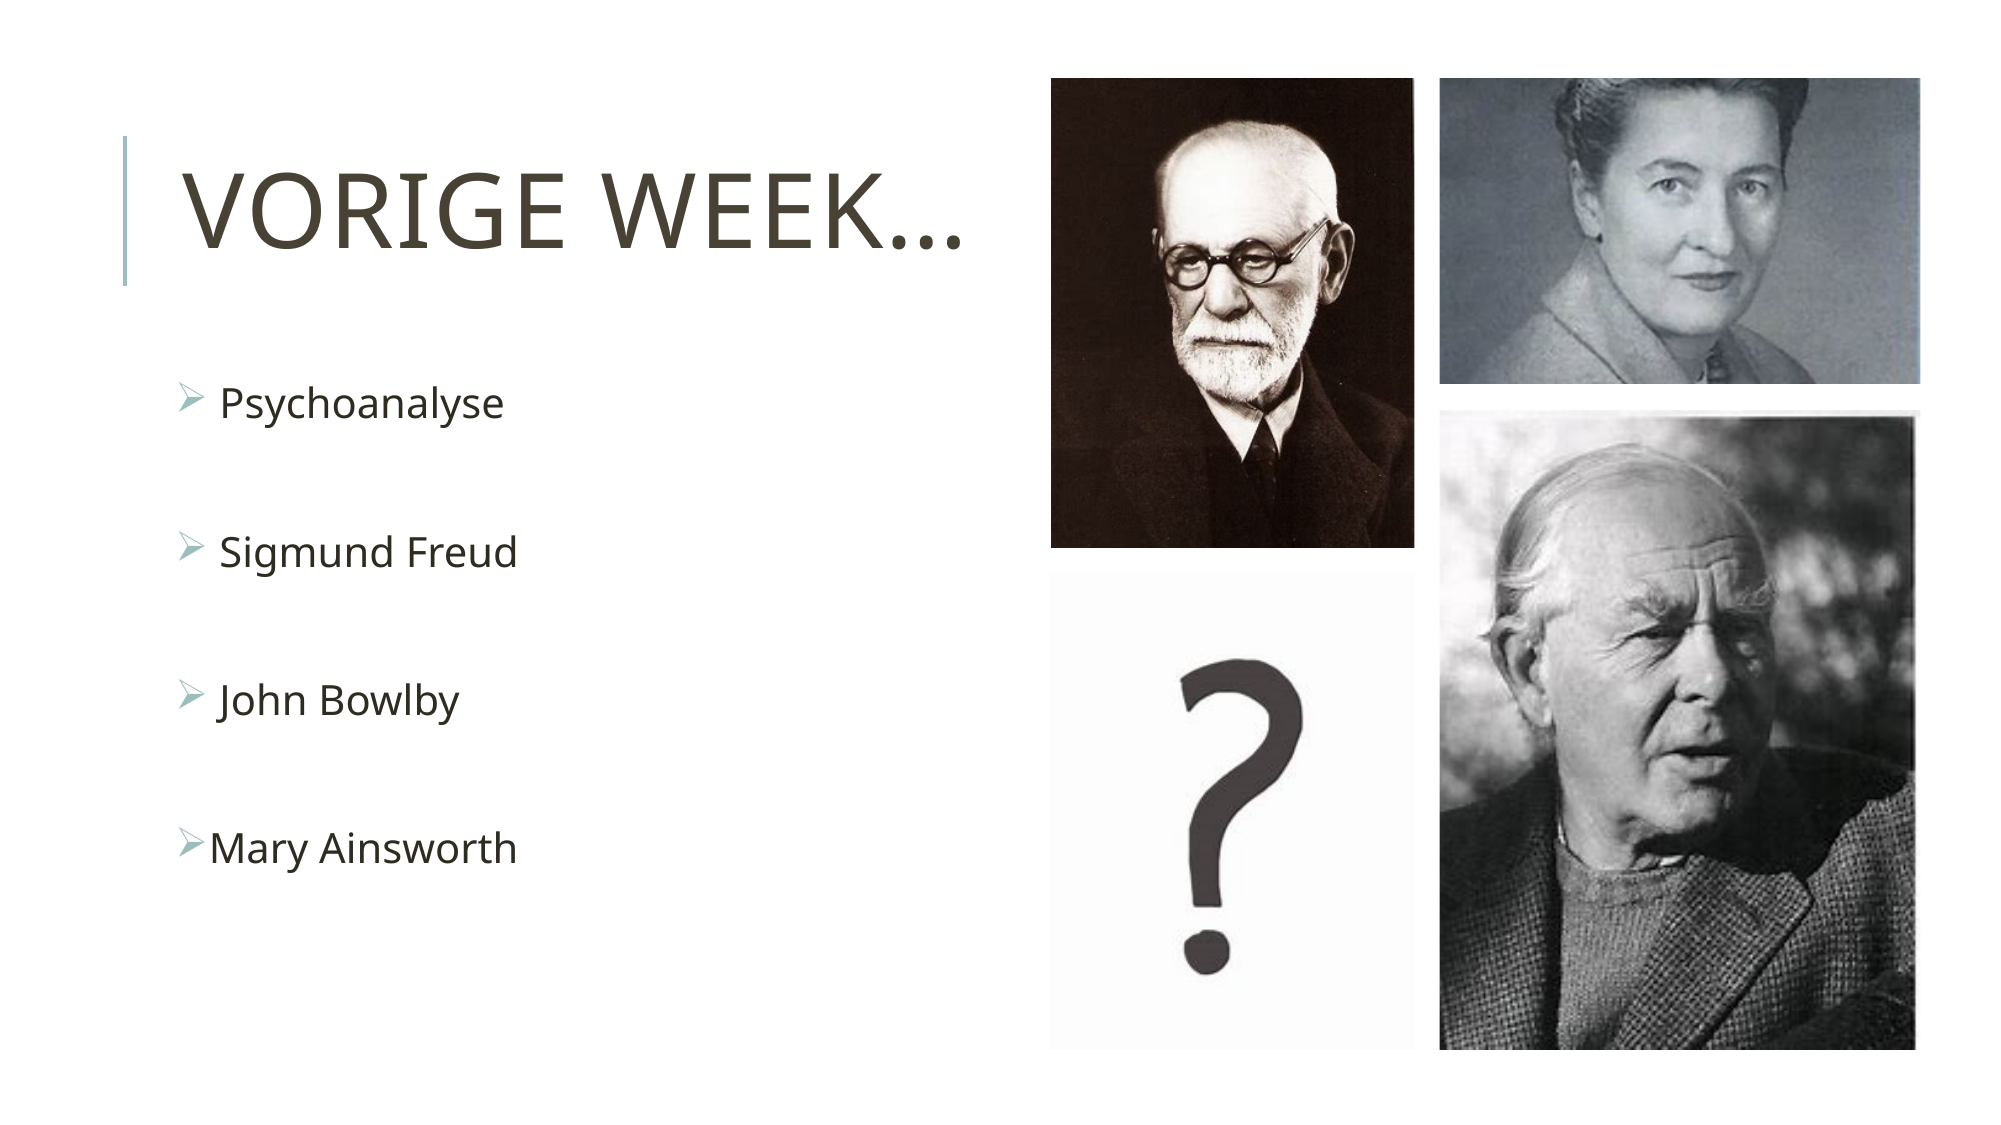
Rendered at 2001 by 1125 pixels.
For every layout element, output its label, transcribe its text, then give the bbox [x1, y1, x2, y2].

picture [1439, 410, 1921, 1051]
list Psychoanalyse Sigmund Freud John Bowlby Mary Ainsworth [168, 375, 993, 1035]
picture [1049, 573, 1415, 1051]
title Vorige week… [168, 96, 993, 342]
picture [1050, 78, 1415, 548]
picture [1439, 77, 1921, 384]
